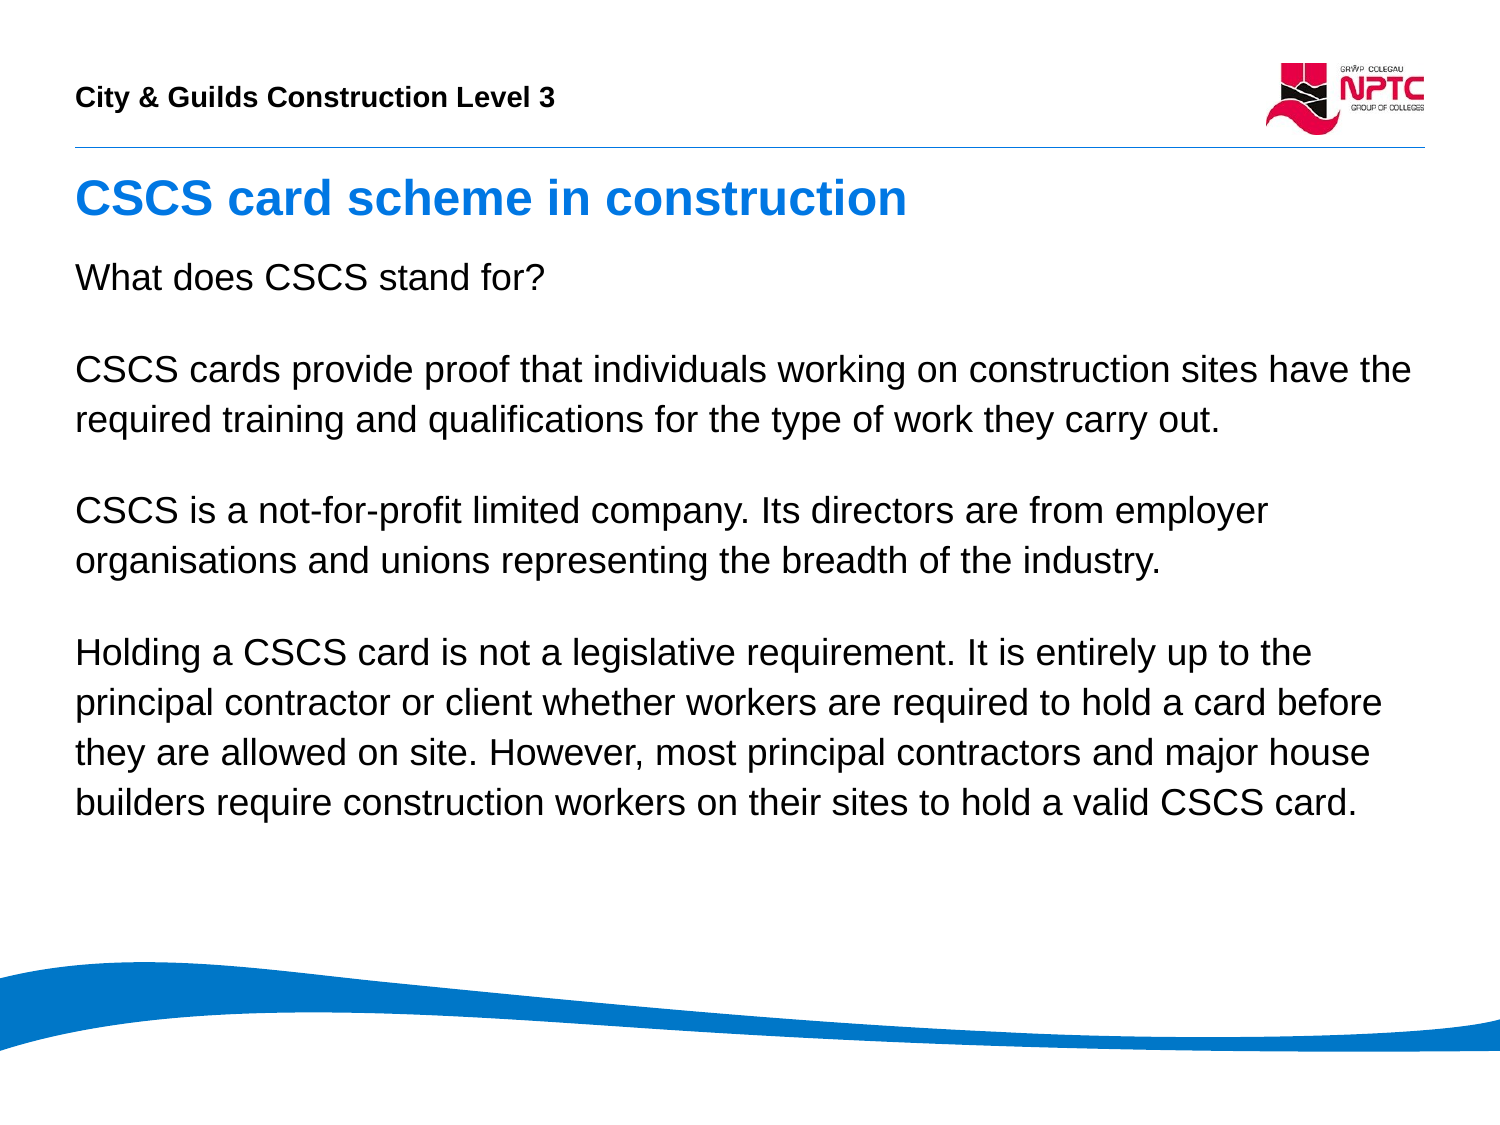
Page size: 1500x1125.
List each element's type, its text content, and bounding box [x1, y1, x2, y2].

title CSCS card scheme in construction [74, 165, 1426, 229]
picture [1266, 63, 1424, 135]
list What does CSCS stand for? CSCS cards provide proof that individuals working on construction sites have the required training and qualifications for the type of work they carry out. CSCS is a not-for-profit limited company. Its directors are from employer organisations and unions representing the breadth of the industry. Holding a CSCS card is not a legislative requirement. It is entirely up to the principal contractor or client whether workers are required to hold a card before they are allowed on site. However, most principal contractors and major house builders require construction workers on their sites to hold a valid CSCS card. [74, 247, 1426, 946]
